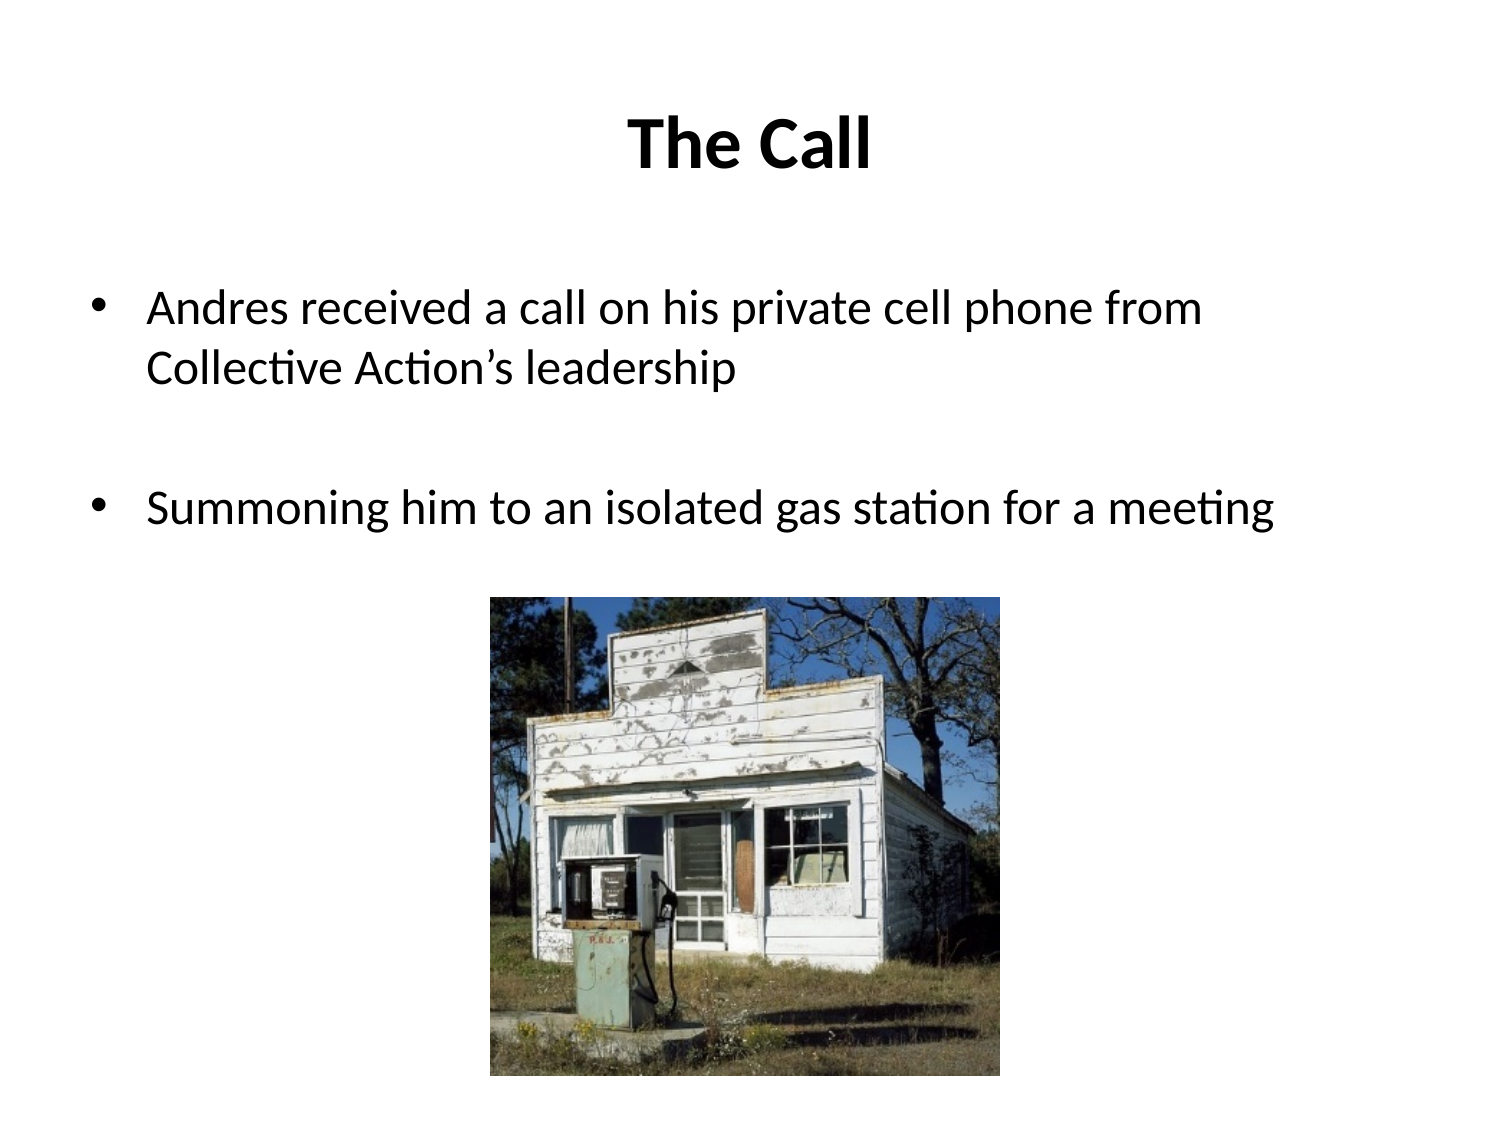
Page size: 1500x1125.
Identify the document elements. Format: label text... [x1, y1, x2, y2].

picture [489, 597, 1000, 1077]
list Andres received a call on his private cell phone from Collective Action’s leadership Summoning him to an isolated gas station for a meeting [75, 267, 1425, 1047]
title The Call [75, 45, 1425, 233]
